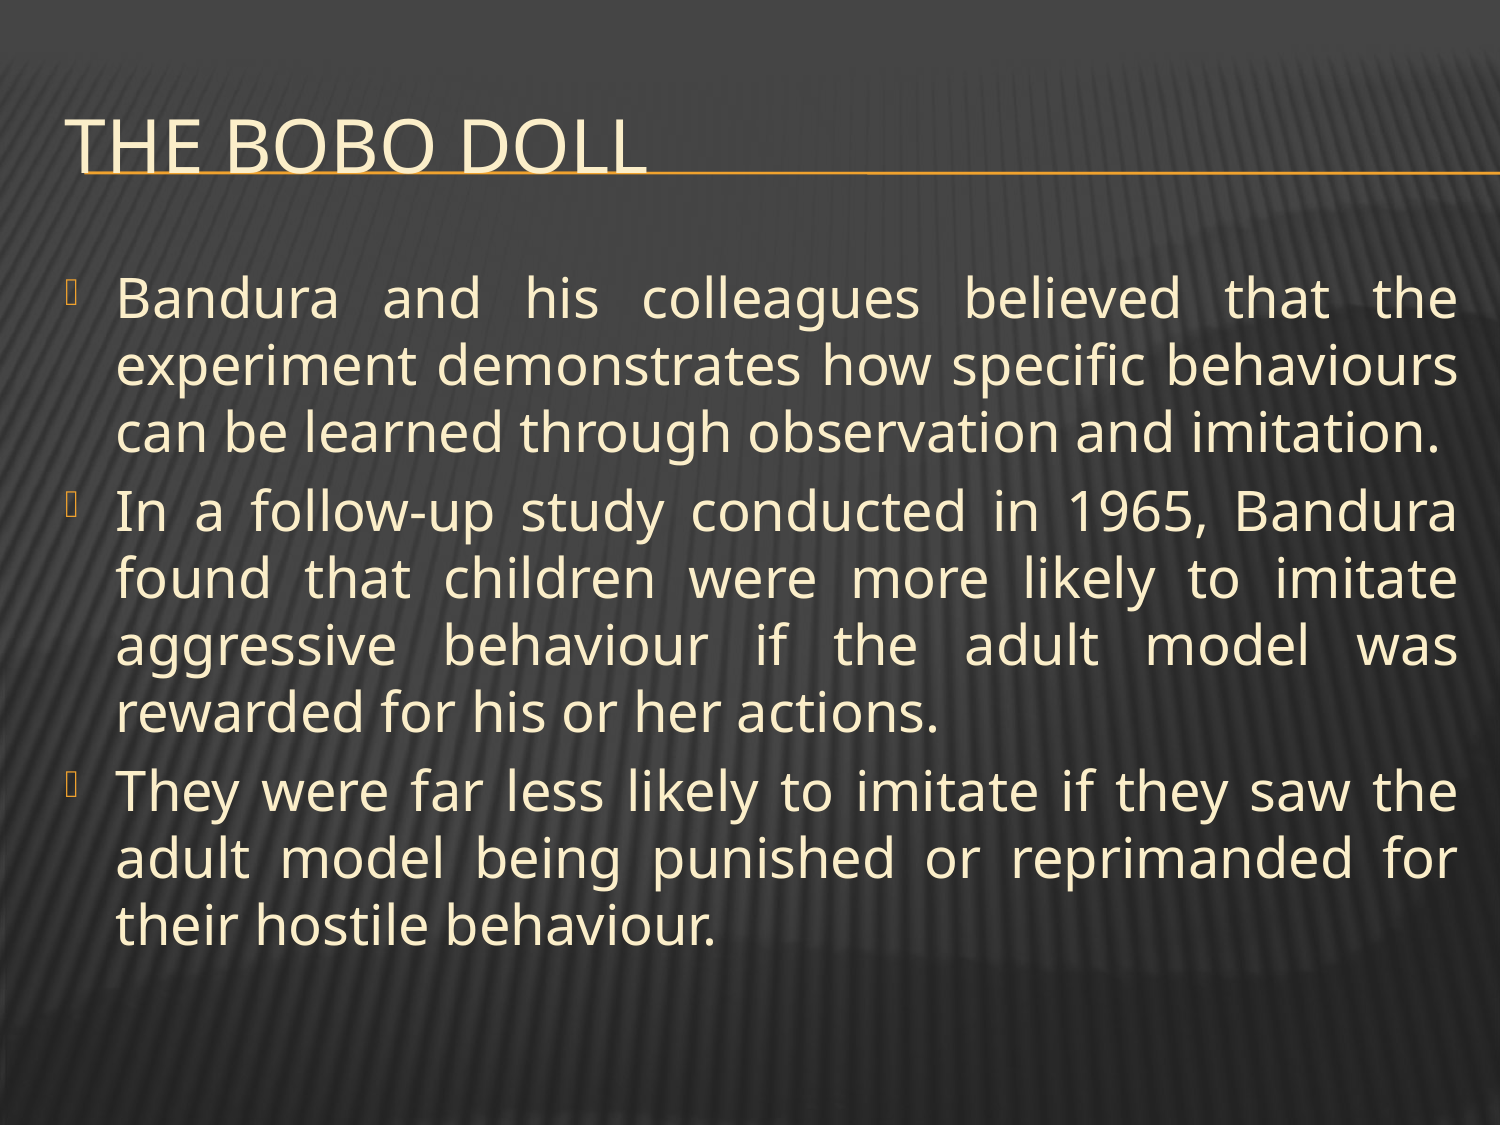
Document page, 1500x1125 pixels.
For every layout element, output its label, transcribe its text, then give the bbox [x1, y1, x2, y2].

list Bandura and his colleagues believed that the experiment demonstrates how specific behaviours can be learned through observation and imitation. In a follow-up study conducted in 1965, Bandura found that children were more likely to imitate aggressive behaviour if the adult model was rewarded for his or her actions. They were far less likely to imitate if they saw the adult model being punished or reprimanded for their hostile behaviour. [50, 254, 1475, 998]
title The Bobo Doll [50, 75, 1475, 213]
